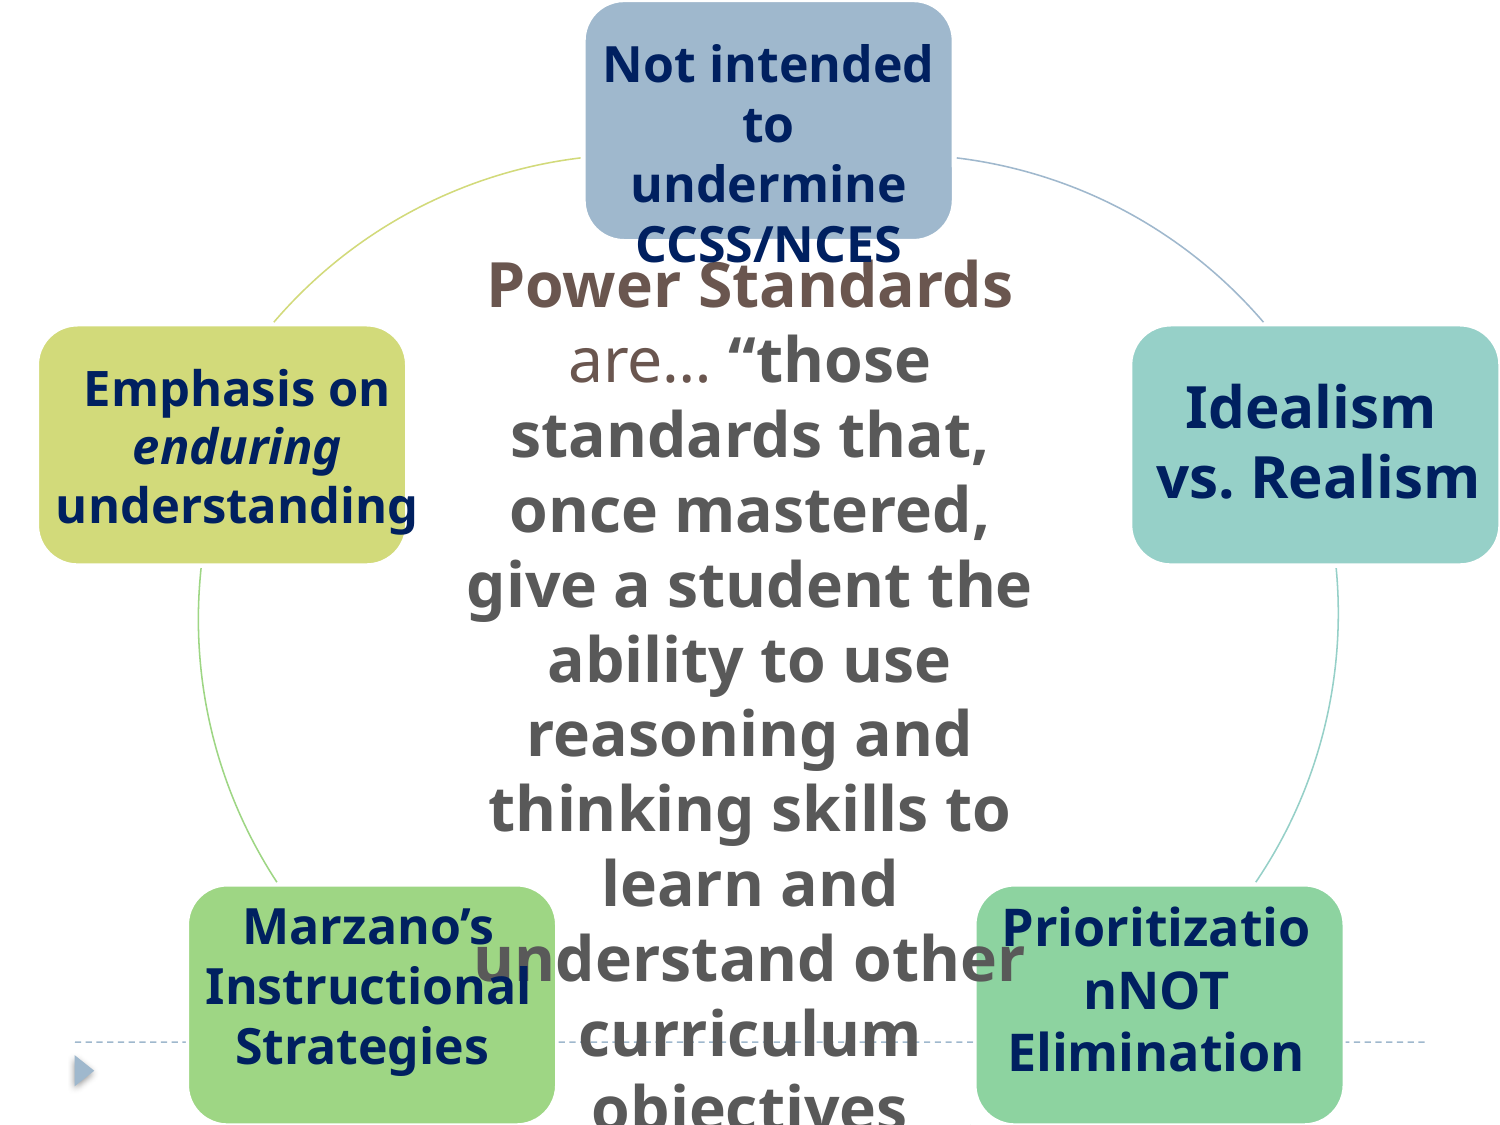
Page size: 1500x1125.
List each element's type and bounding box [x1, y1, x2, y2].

text_box [37, 0, 1500, 1125]
